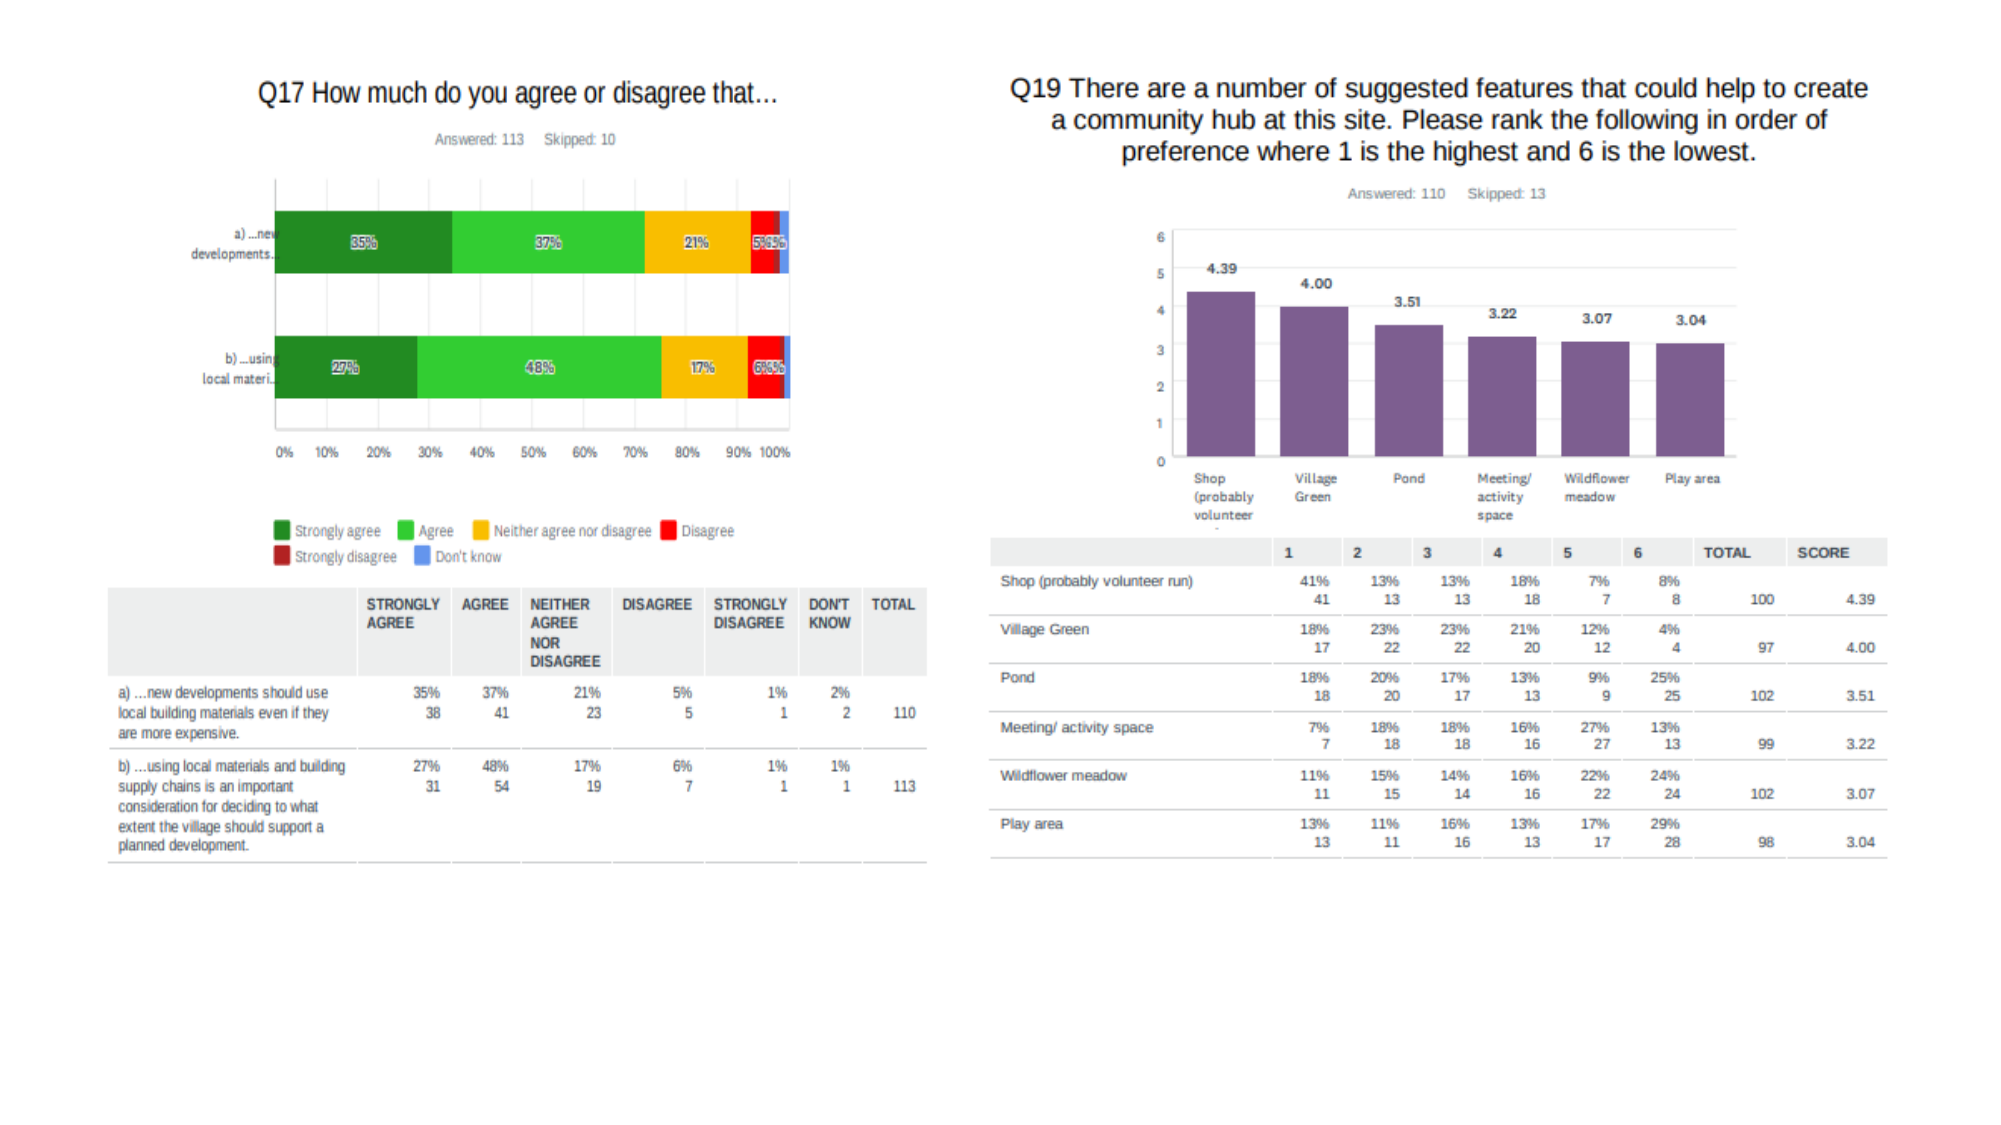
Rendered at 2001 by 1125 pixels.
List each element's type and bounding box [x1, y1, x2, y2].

picture [93, 46, 1921, 884]
